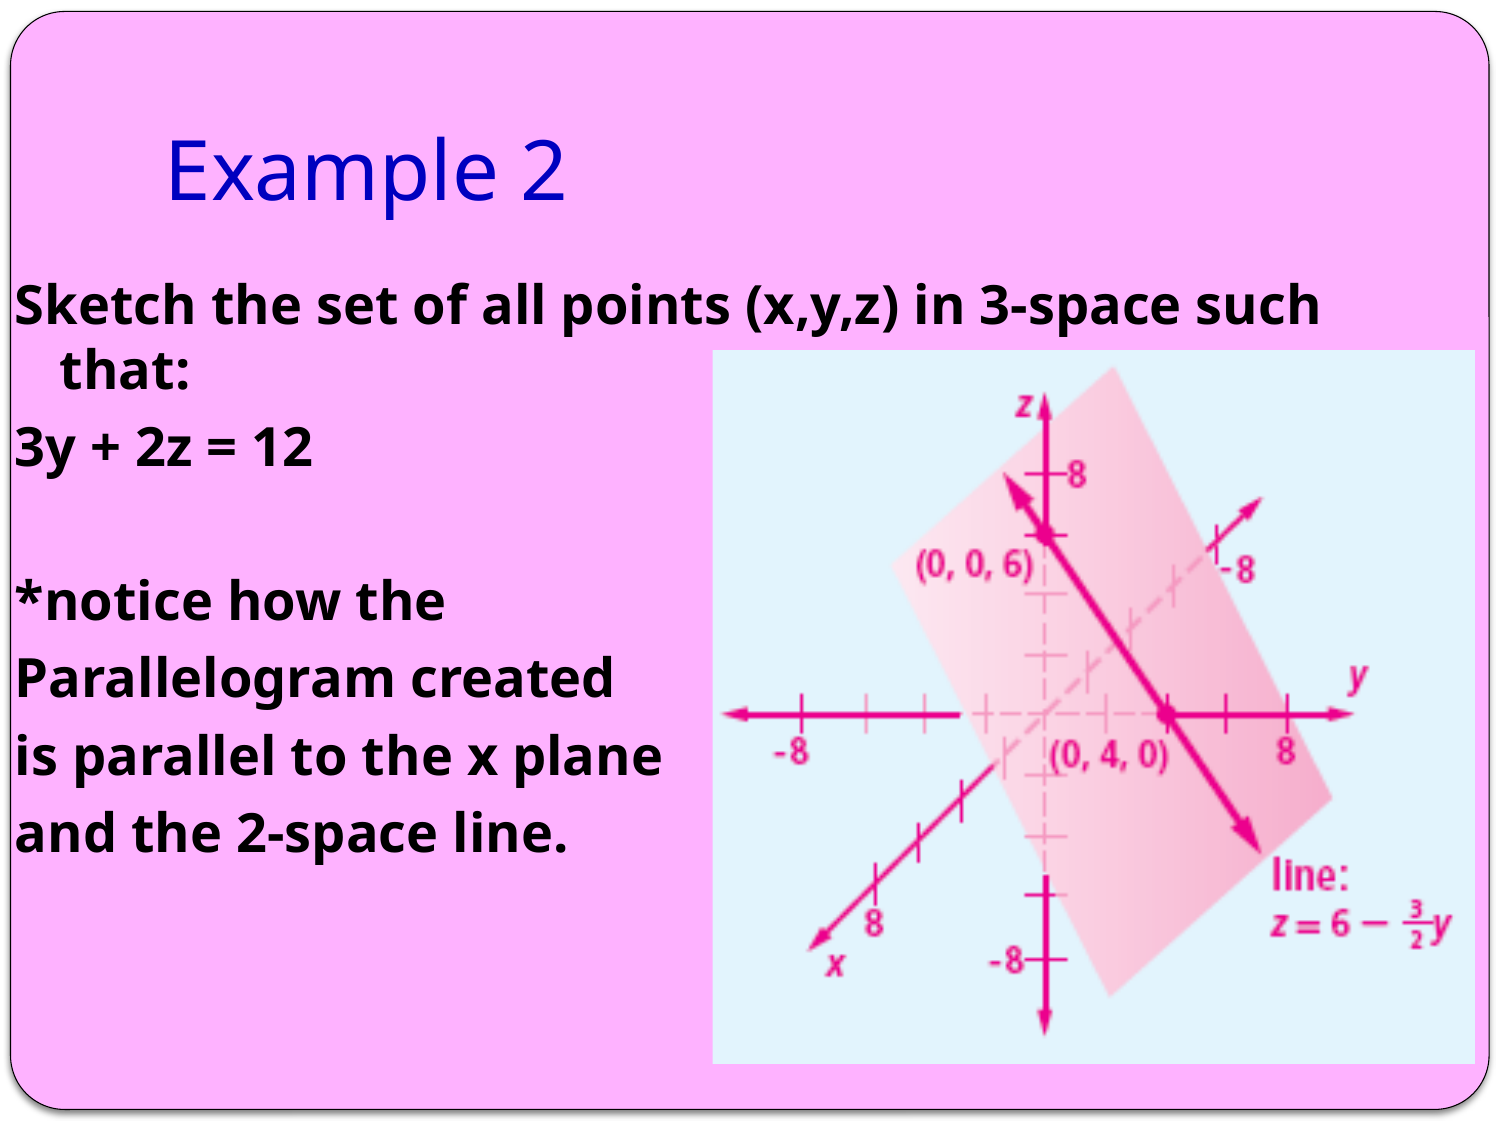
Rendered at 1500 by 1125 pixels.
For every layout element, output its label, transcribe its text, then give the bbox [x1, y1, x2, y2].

list Sketch the set of all points (x,y,z) in 3-space such that: 3y + 2z = 12 *notice how the Parallelogram created is parallel to the x plane and the 2-space line. [0, 262, 1425, 1005]
picture [712, 349, 1476, 1064]
title Example 2 [150, 45, 1425, 233]
